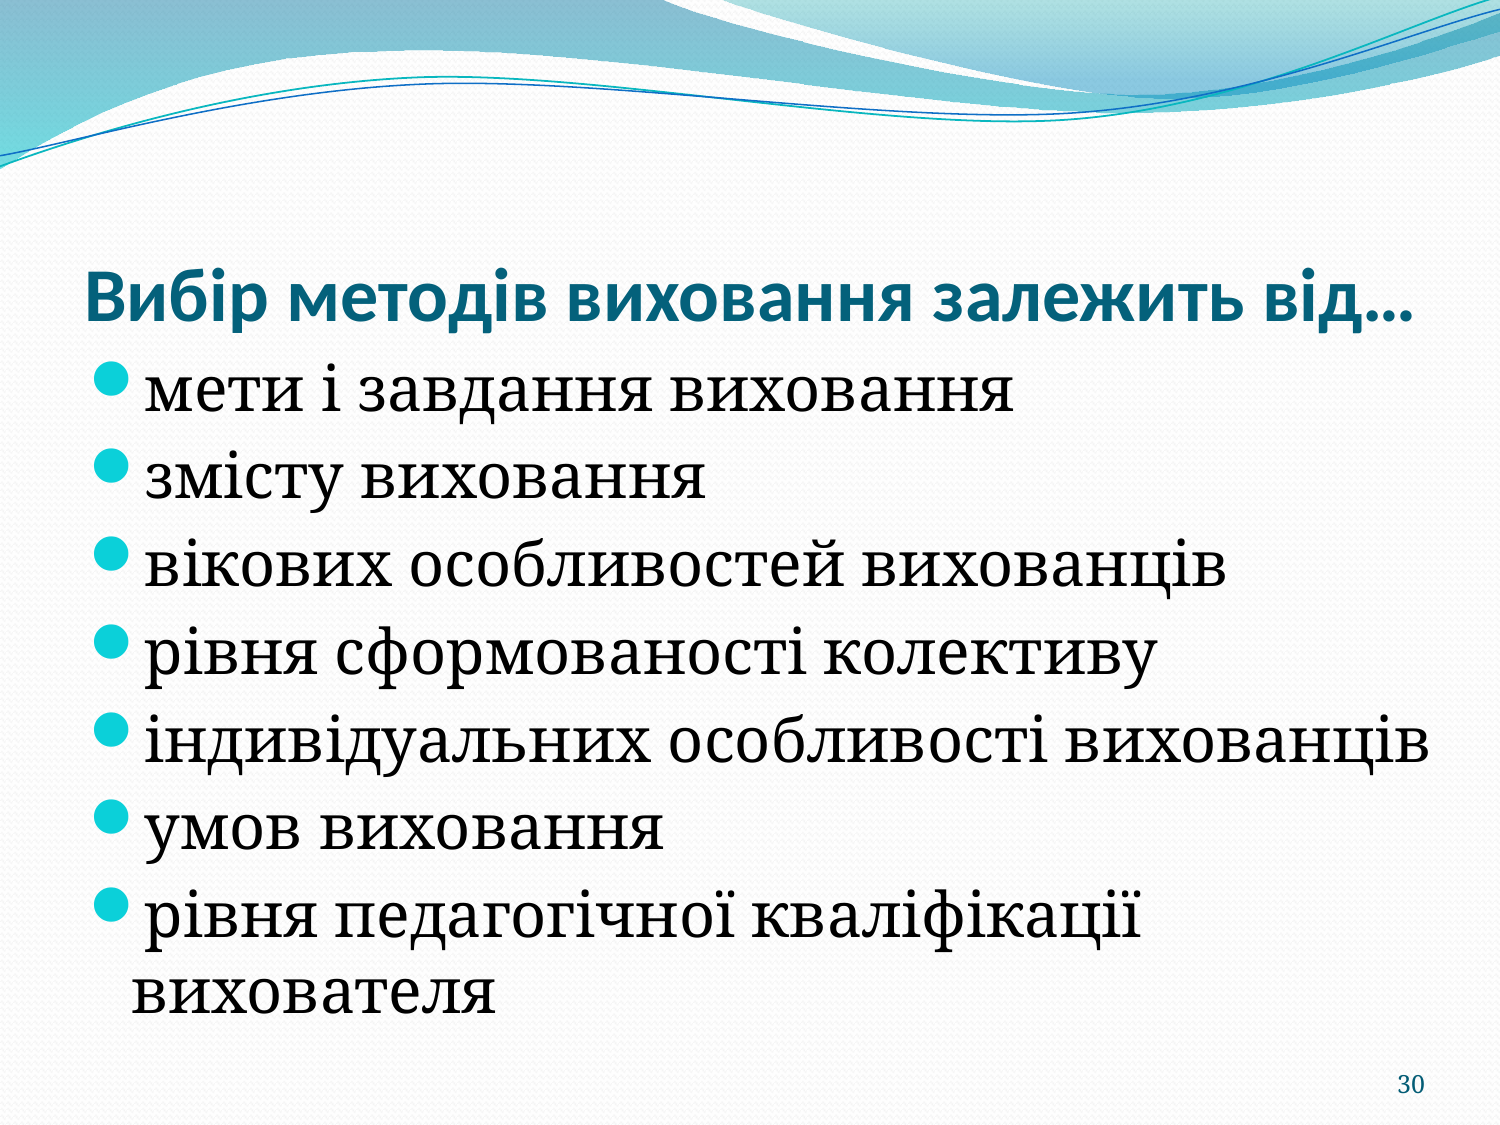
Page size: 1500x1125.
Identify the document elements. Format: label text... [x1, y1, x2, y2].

title Вибір методів виховання залежить від… [75, 149, 1426, 337]
slide_number 30 [1299, 1042, 1425, 1103]
list мети і завдання виховання змісту виховання вікових особливостей вихованців рівня сформованості колективу індивідуальних особливості вихованців умов виховання рівня педагогічної кваліфікації вихователя [74, 341, 1459, 1094]
